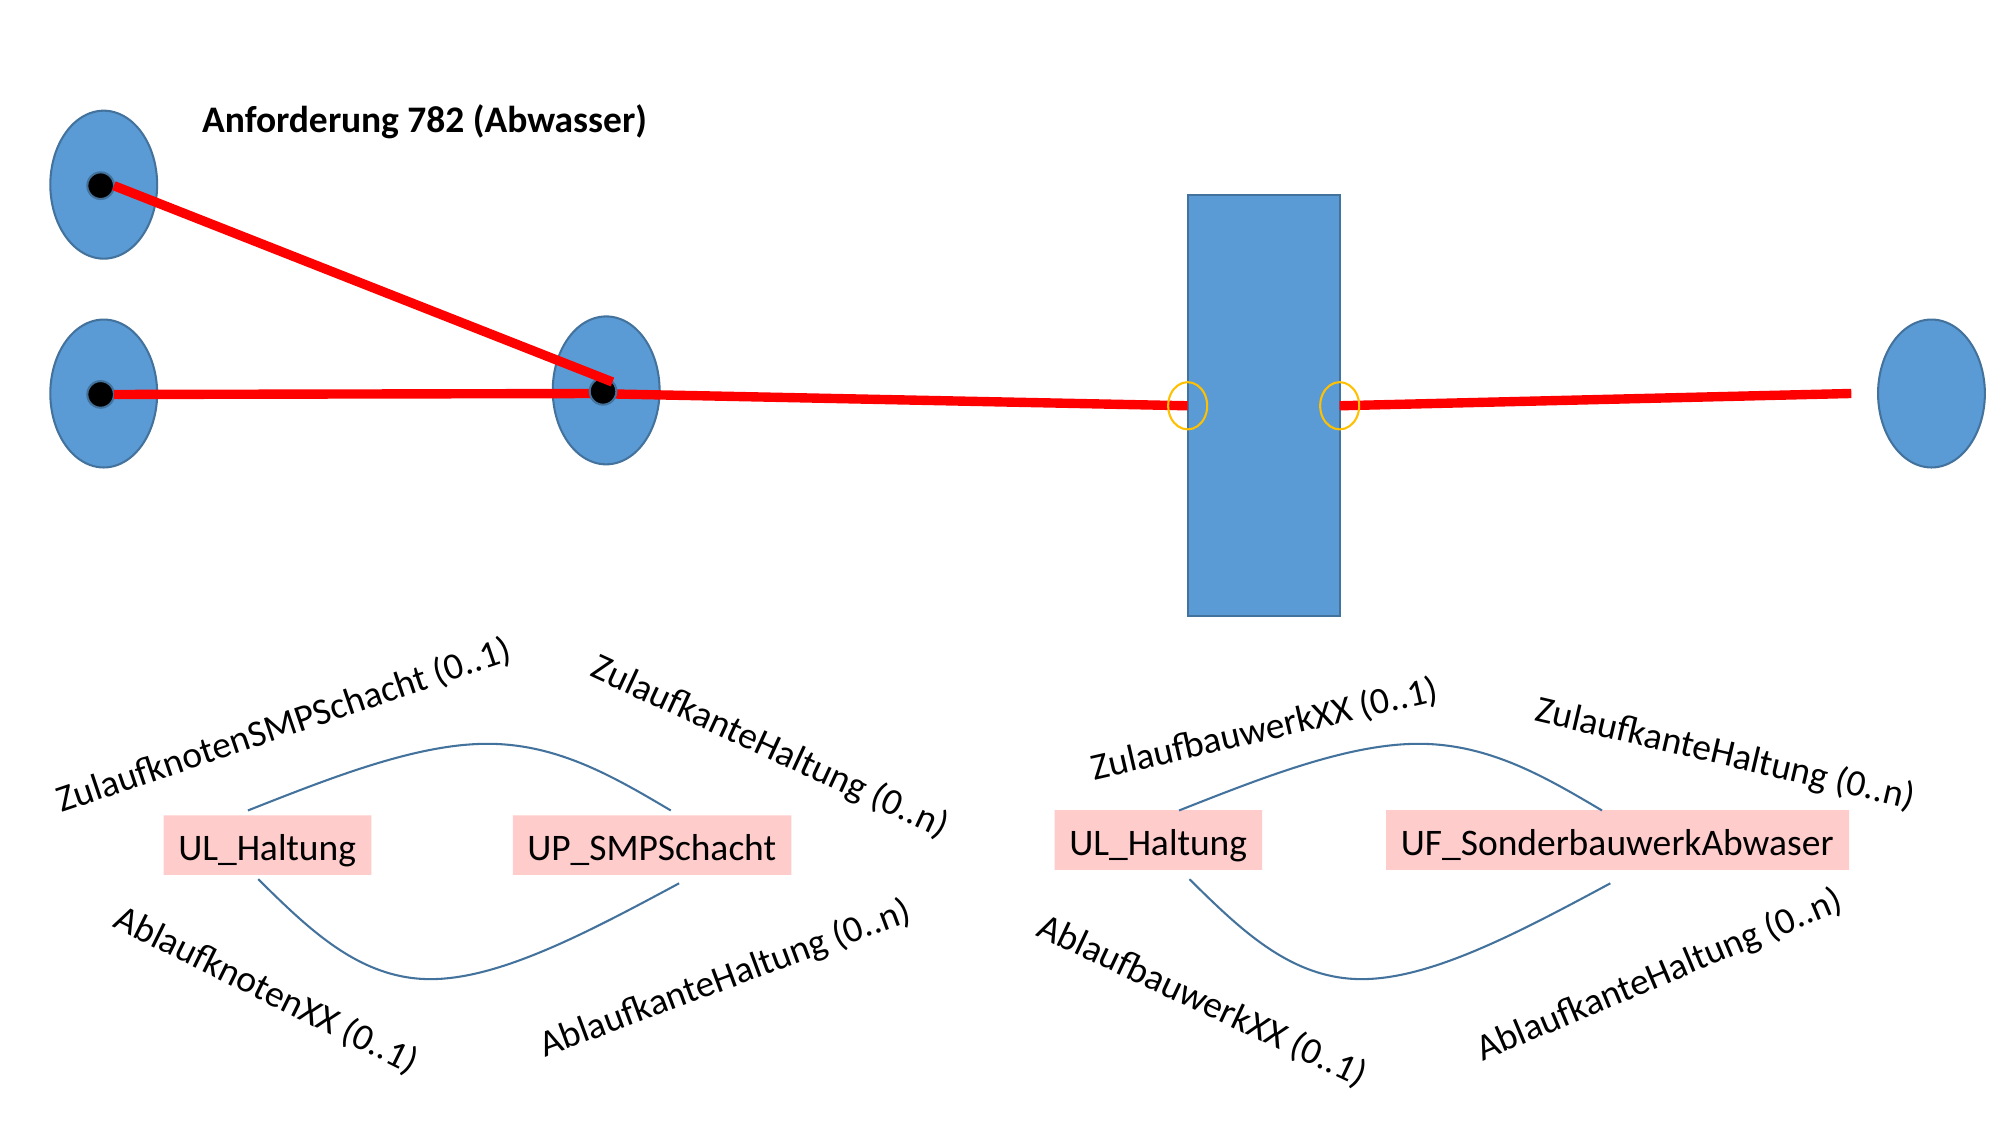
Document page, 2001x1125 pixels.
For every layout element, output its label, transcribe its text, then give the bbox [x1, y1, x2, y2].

text_box [588, 381, 618, 393]
text_box AblaufknotenXX (0..1) [91, 880, 444, 1095]
text_box ZulaufbauwerkXX (0..1) [1069, 652, 1458, 798]
text_box [1319, 381, 1361, 431]
text_box [49, 318, 159, 469]
text_box [1188, 878, 1611, 981]
text_box [247, 742, 672, 812]
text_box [114, 185, 613, 382]
text_box ZulaufkanteHaltung (0..n) [1515, 673, 1937, 828]
text_box [613, 315, 661, 390]
text_box [49, 109, 159, 260]
text_box UL_Haltung [1054, 810, 1263, 870]
text_box [1178, 742, 1603, 812]
text_box [257, 878, 680, 981]
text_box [1339, 393, 1852, 406]
text_box AblaufkanteHaltung (0..n) [1451, 861, 1864, 1081]
text_box [86, 171, 115, 201]
text_box AblaufkanteHaltung (0..n) [515, 872, 932, 1077]
text_box AblaufbauwerkXX (0..1) [1015, 888, 1392, 1108]
text_box UP_SMPSchacht [512, 815, 792, 875]
text_box [86, 380, 114, 409]
text_box [551, 382, 591, 388]
text_box [1167, 381, 1209, 431]
text_box UL_Haltung [163, 815, 372, 875]
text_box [589, 393, 1188, 406]
text_box [1187, 194, 1341, 617]
text_box UF_SonderbauwerkAbwaser [1386, 810, 1850, 870]
text_box [552, 399, 660, 466]
text_box ZulaufknotenSMPSchacht (0..1) [33, 612, 532, 832]
text_box Anforderung 782 (Abwasser) [187, 87, 663, 148]
text_box ZulaufkanteHaltung (0..n) [569, 628, 974, 859]
text_box [1877, 318, 1986, 469]
